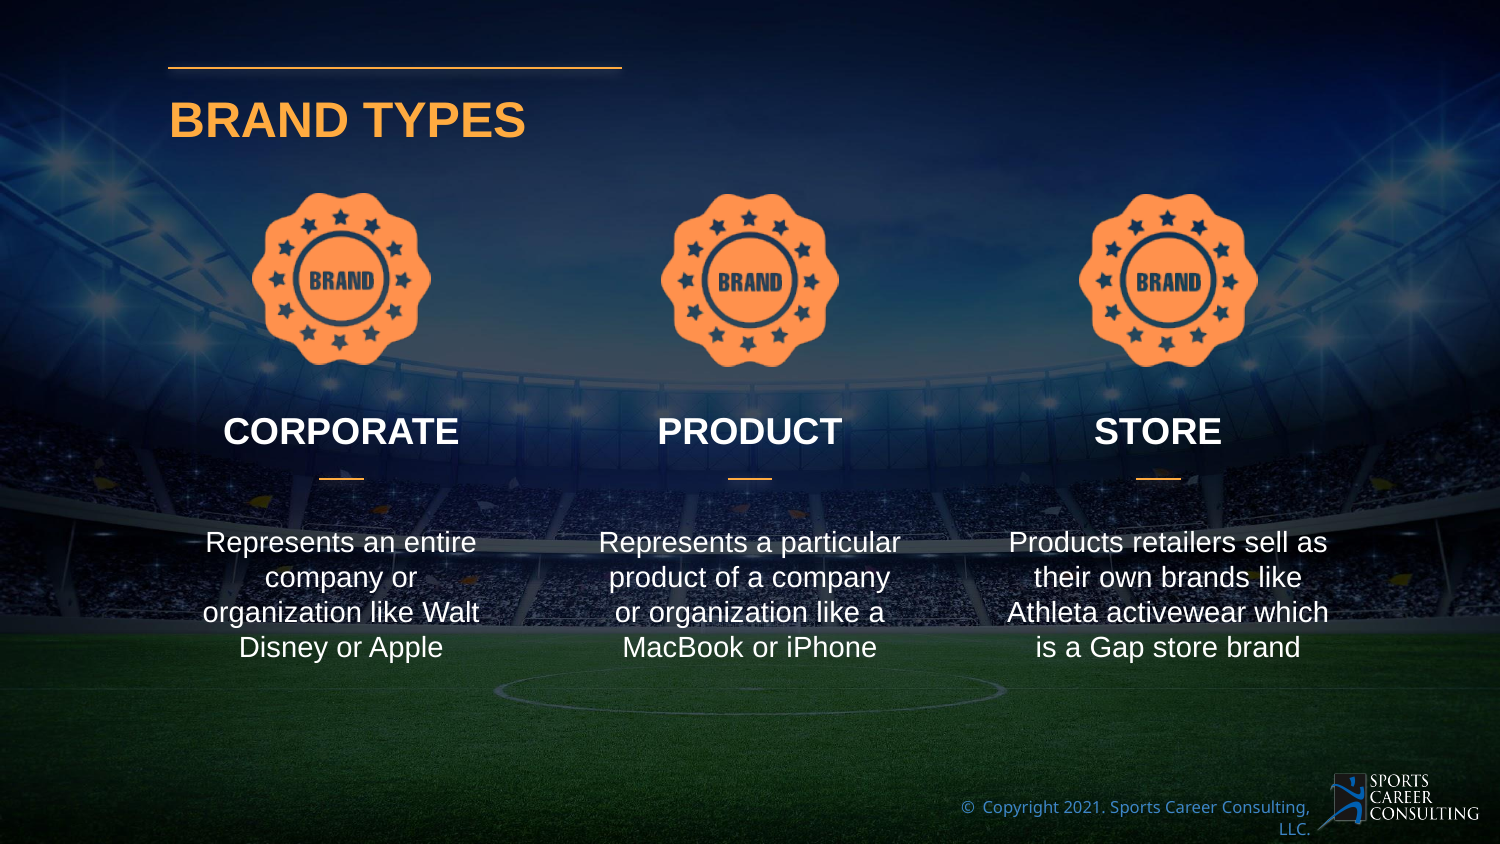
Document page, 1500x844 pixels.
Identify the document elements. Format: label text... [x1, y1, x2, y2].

subtitle Represents a particular product of a company or organization like a MacBook or iPhone [580, 508, 920, 712]
title CORPORATE [171, 376, 512, 467]
title BRAND TYPES [153, 72, 914, 228]
subtitle Products retailers sell as their own brands like Athleta activewear which is a Gap store brand [988, 508, 1348, 712]
title STORE [988, 376, 1328, 467]
subtitle Represents an entire company or organization like Walt Disney or Apple [171, 508, 512, 712]
title PRODUCT [580, 376, 920, 467]
text_box © Copyright 2021. Sports Career Consulting, LLC. [914, 769, 1326, 844]
picture [0, 0, 1500, 844]
